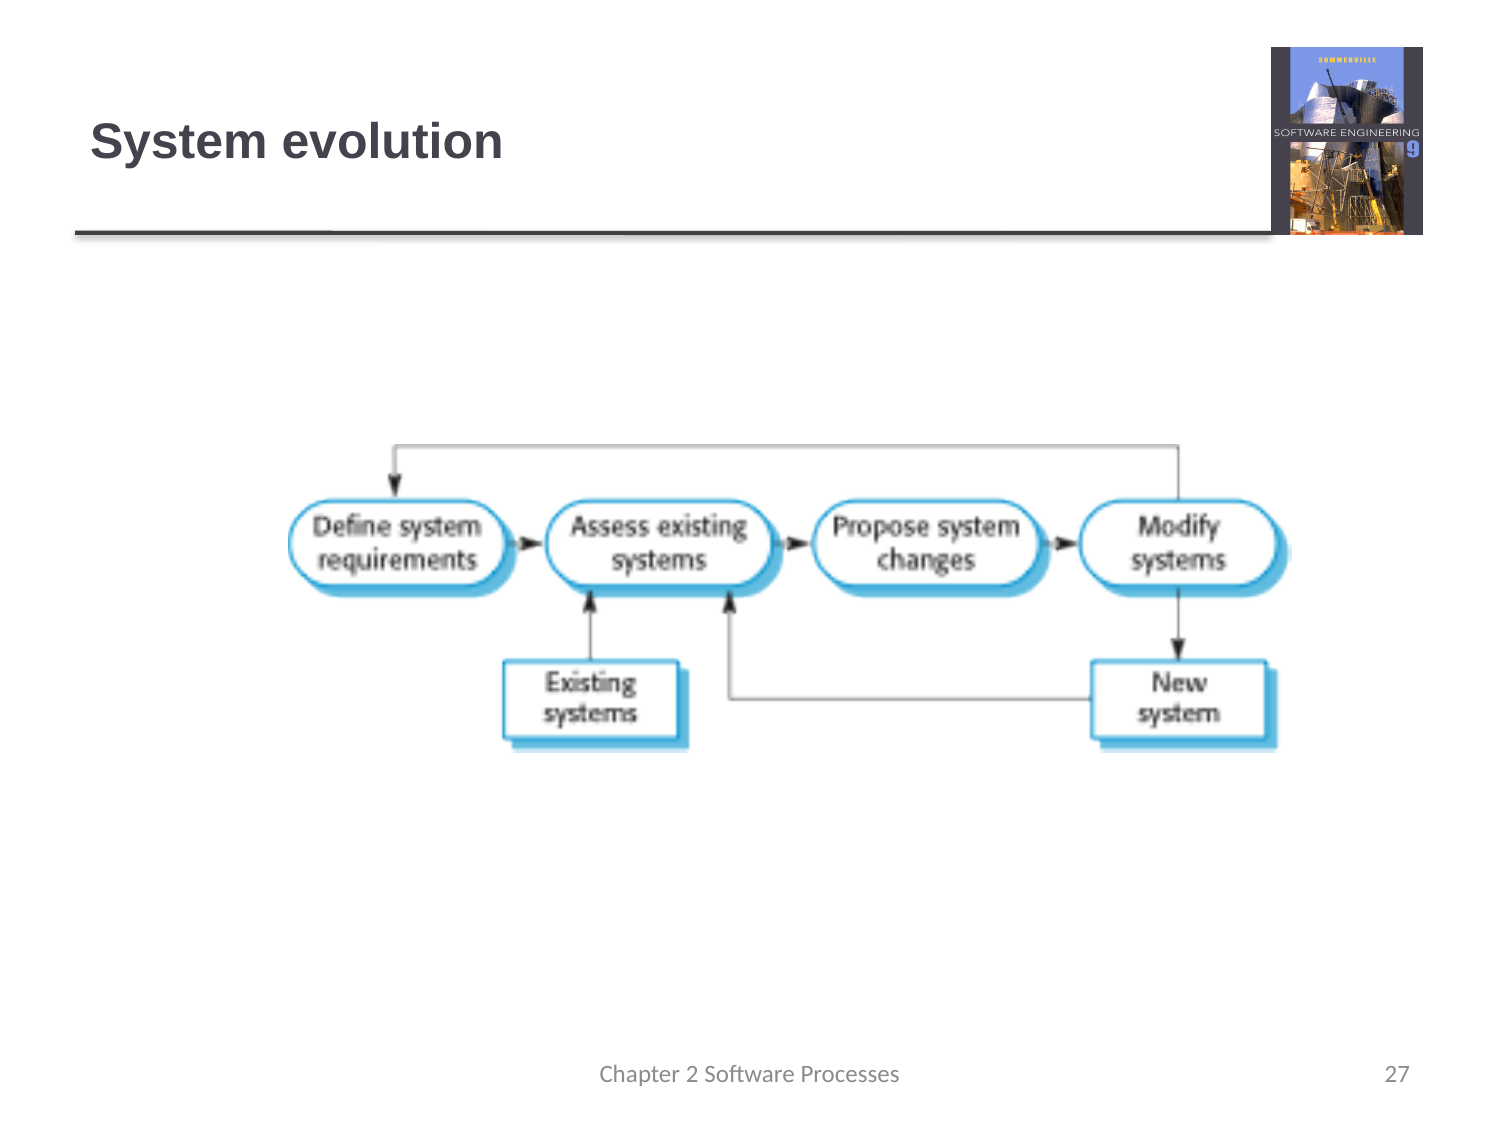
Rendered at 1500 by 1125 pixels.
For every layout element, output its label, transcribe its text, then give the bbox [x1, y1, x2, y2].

slide_number 27 [1074, 1042, 1425, 1103]
picture [1272, 47, 1423, 235]
title System evolution [74, 44, 1272, 233]
footer Chapter 2 Software Processes [512, 1042, 988, 1103]
picture [288, 443, 1292, 753]
